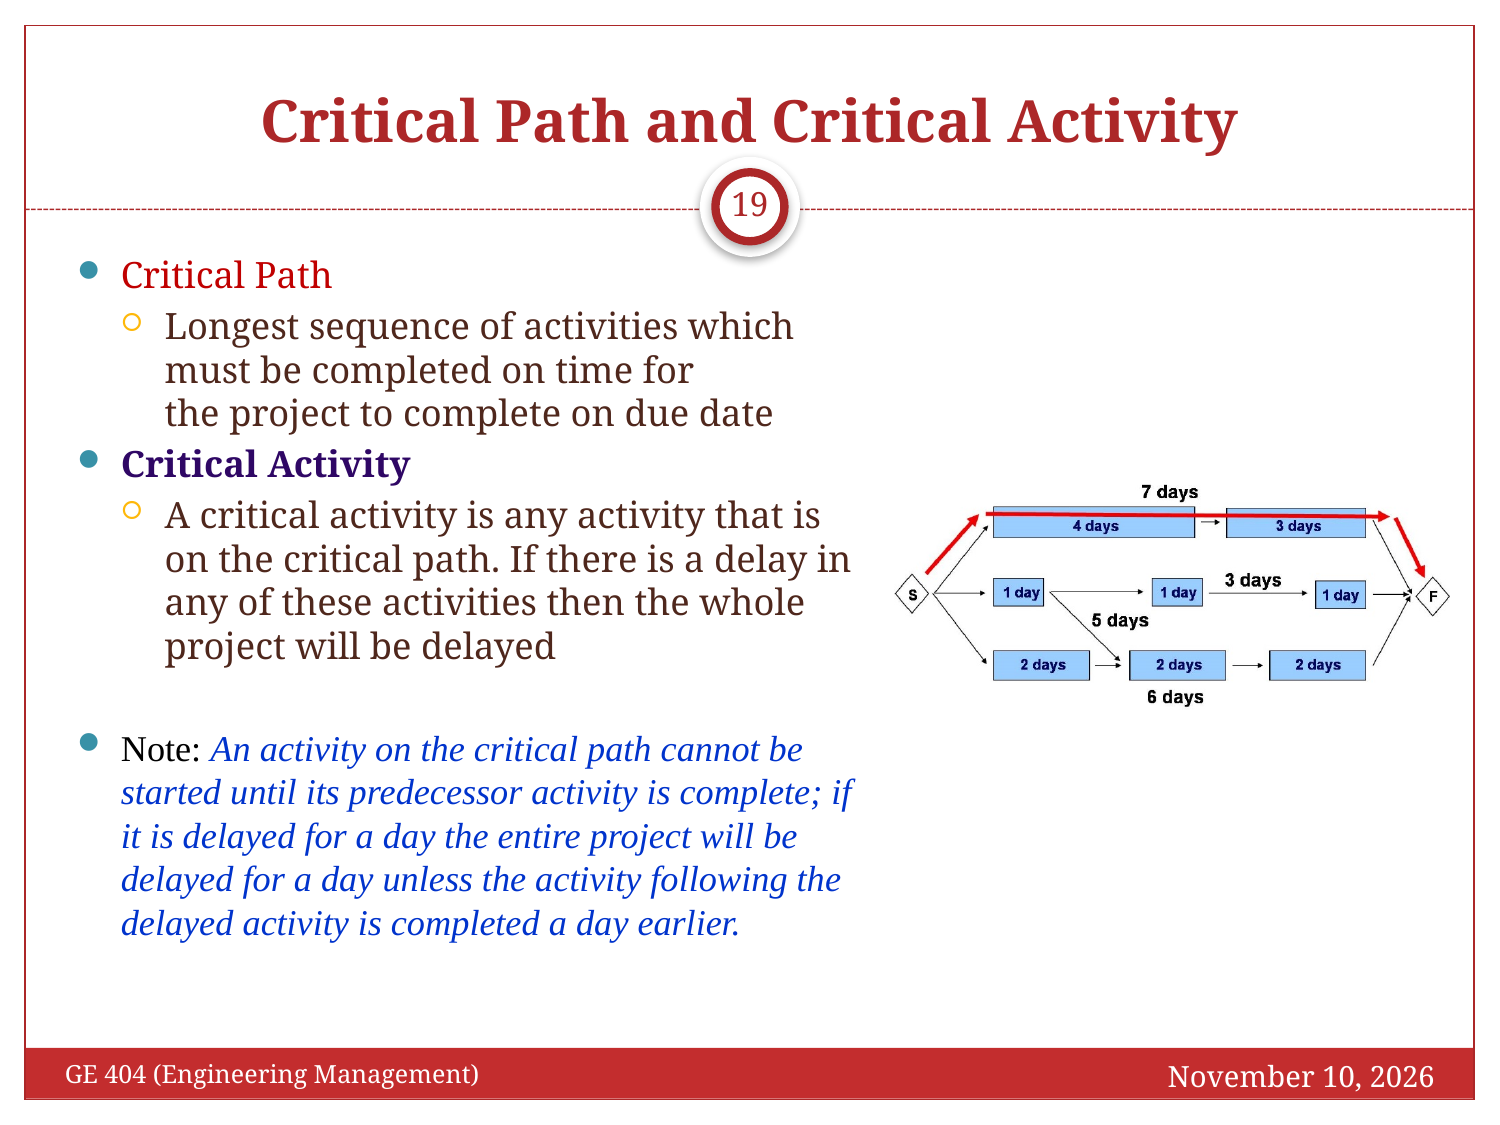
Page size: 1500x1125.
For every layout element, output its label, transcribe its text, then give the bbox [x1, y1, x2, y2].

slide_number 19 [712, 169, 788, 243]
title Critical Path and Critical Activity [49, 37, 1450, 162]
picture [893, 474, 1450, 711]
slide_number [950, 1050, 1450, 1111]
list Critical Path Longest sequence of activities which must be completed on time for the project to complete on due date Critical Activity A critical activity is any activity that is on the critical path. If there is a delay in any of these activities then the whole project will be delayed Note: An activity on the critical path cannot be started until its predecessor activity is complete; if it is delayed for a day the entire project will be delayed for a day unless the activity following the delayed activity is completed a day earlier. [62, 245, 876, 996]
footer GE 404 (Engineering Management) [50, 1051, 638, 1112]
